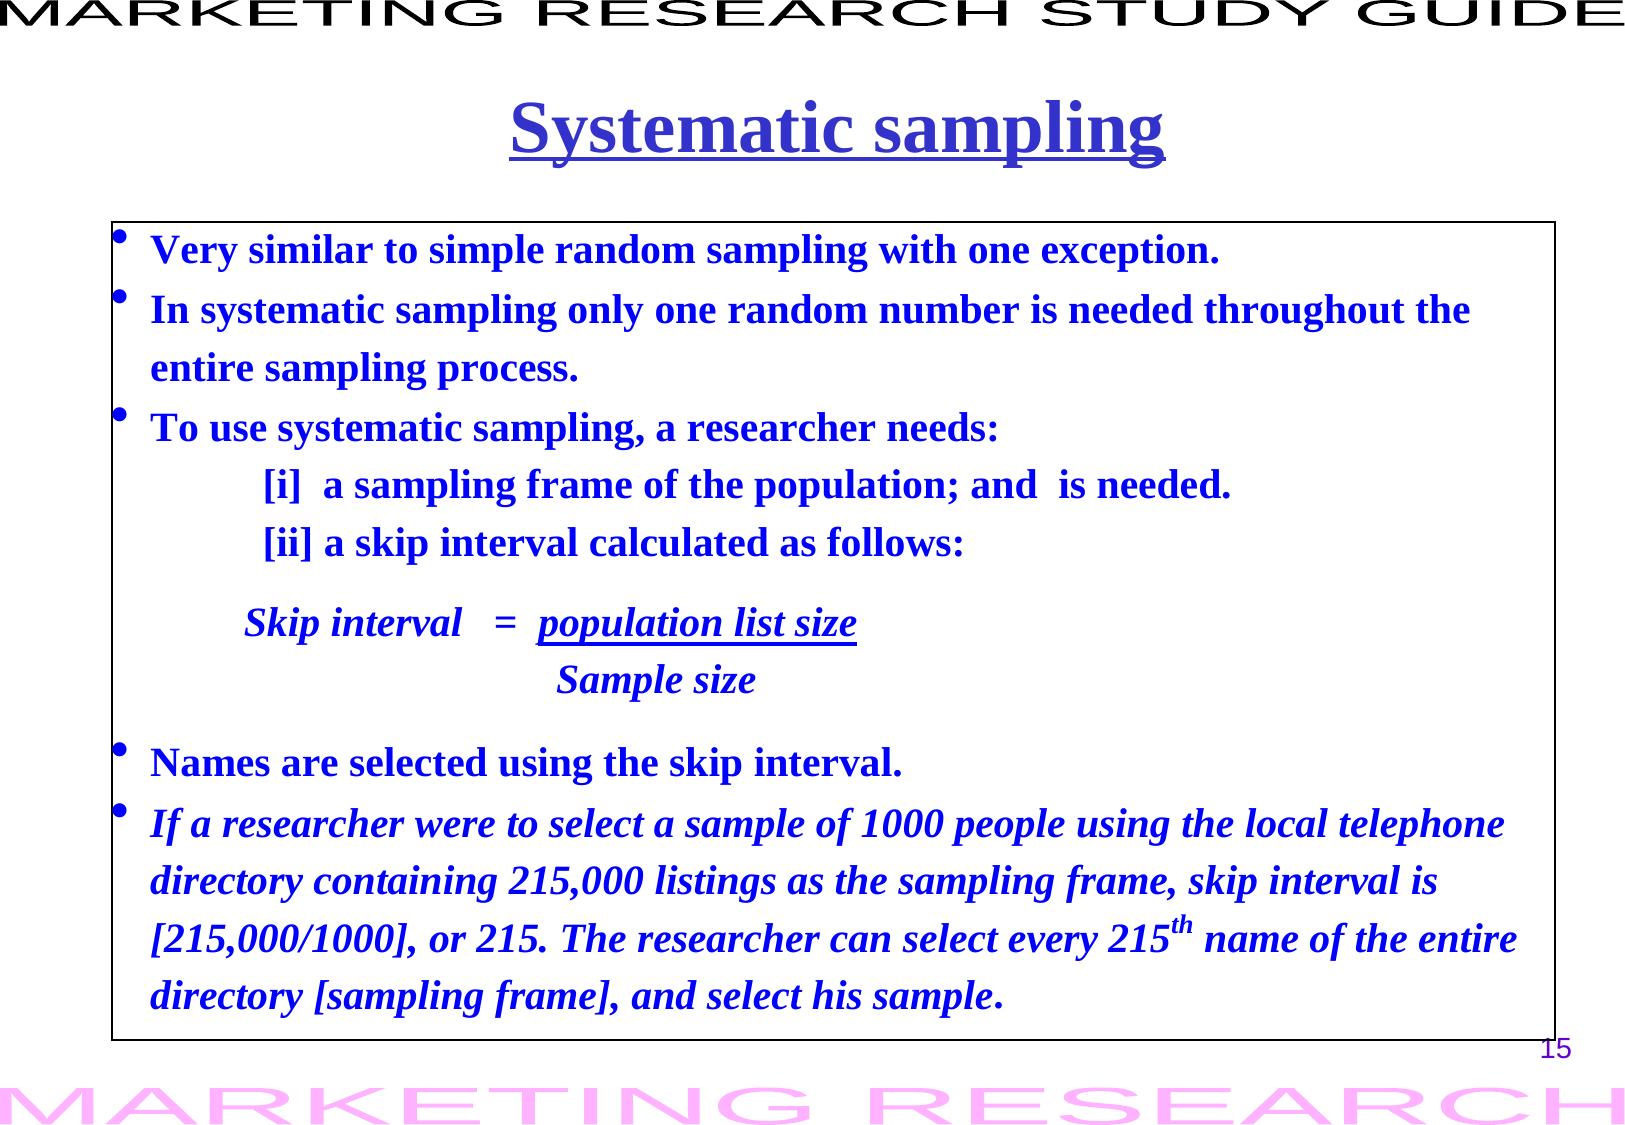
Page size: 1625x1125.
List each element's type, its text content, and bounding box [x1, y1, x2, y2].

title Systematic sampling [136, 74, 1538, 176]
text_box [112, 222, 1555, 1039]
